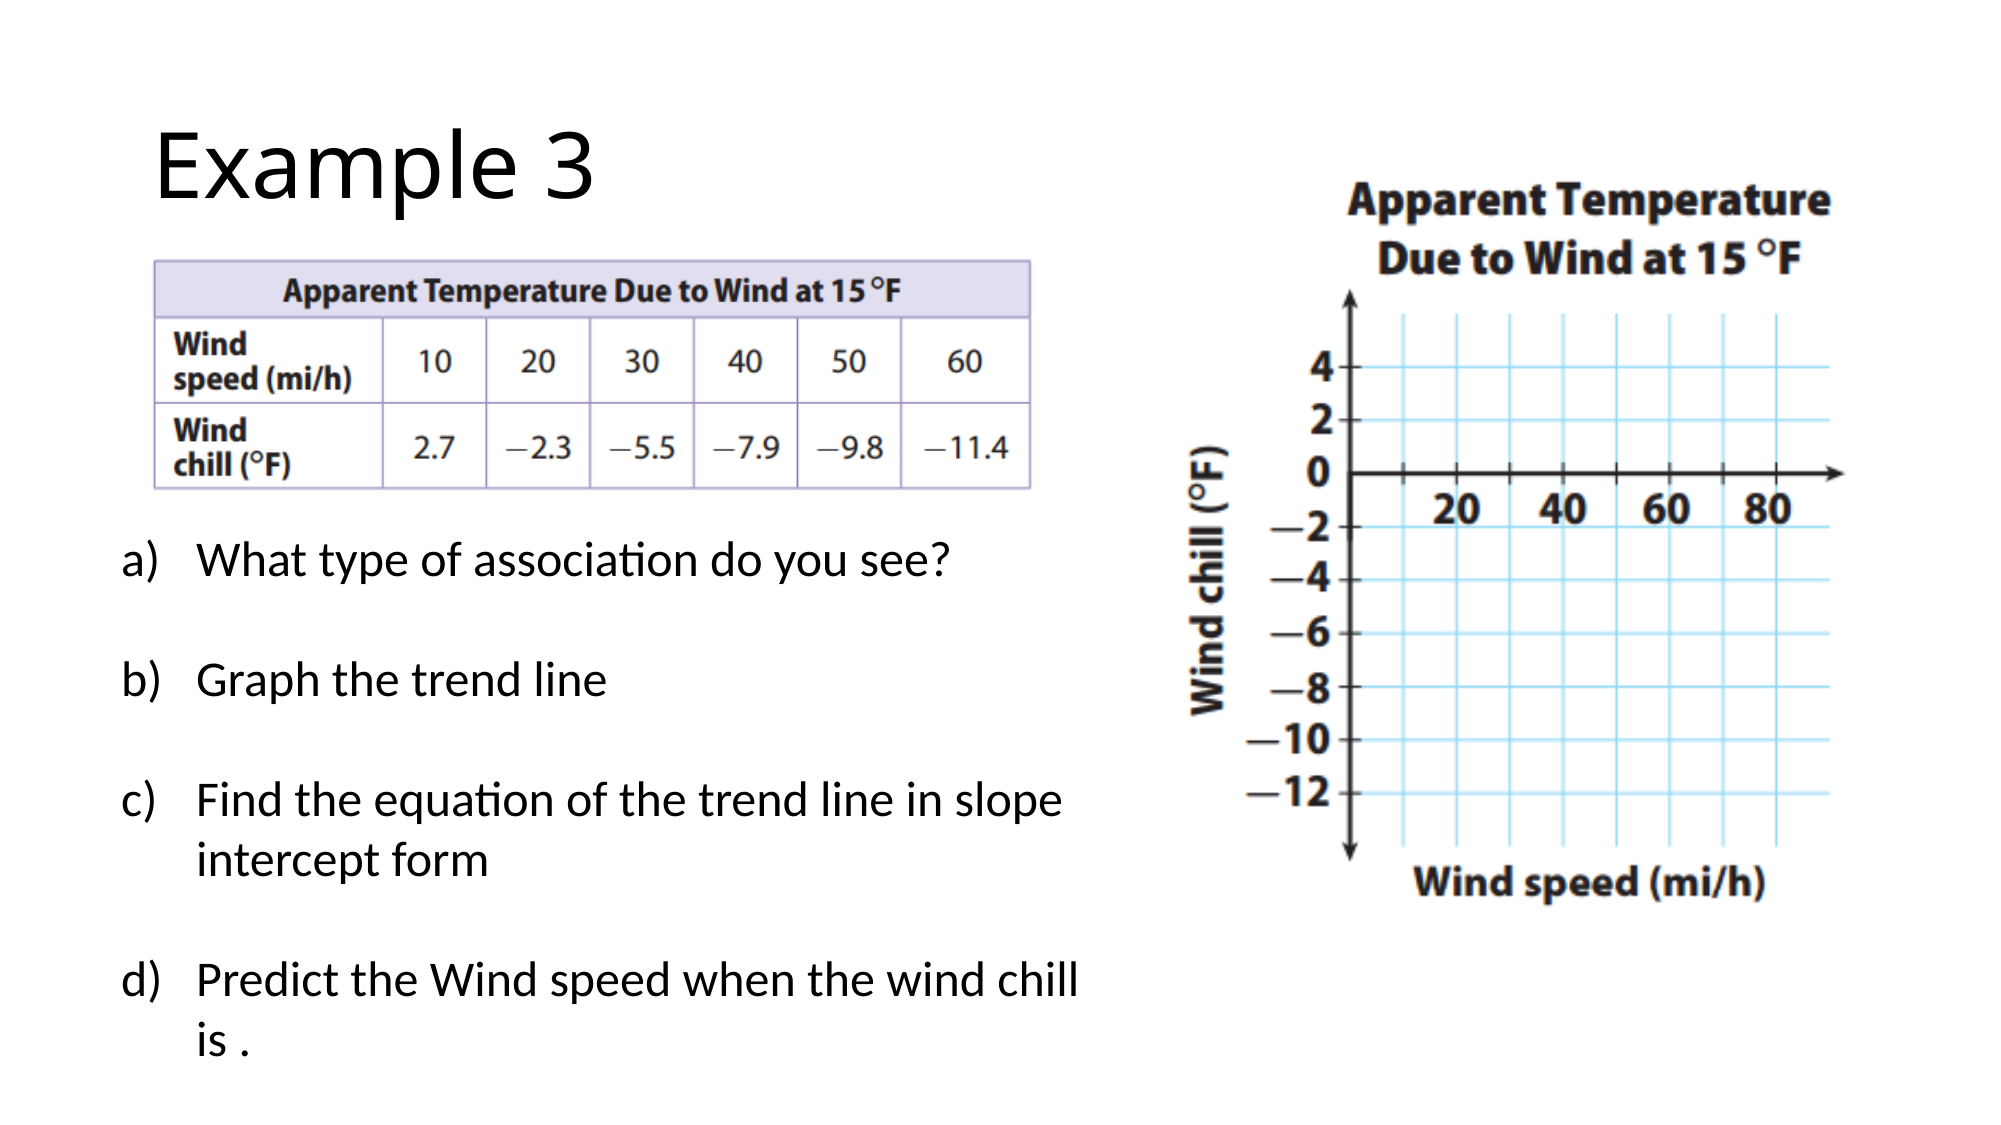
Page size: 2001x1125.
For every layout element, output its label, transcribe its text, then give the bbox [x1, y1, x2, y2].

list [137, 241, 1055, 520]
picture [1137, 174, 1848, 949]
title Example 3 [137, 59, 1863, 278]
